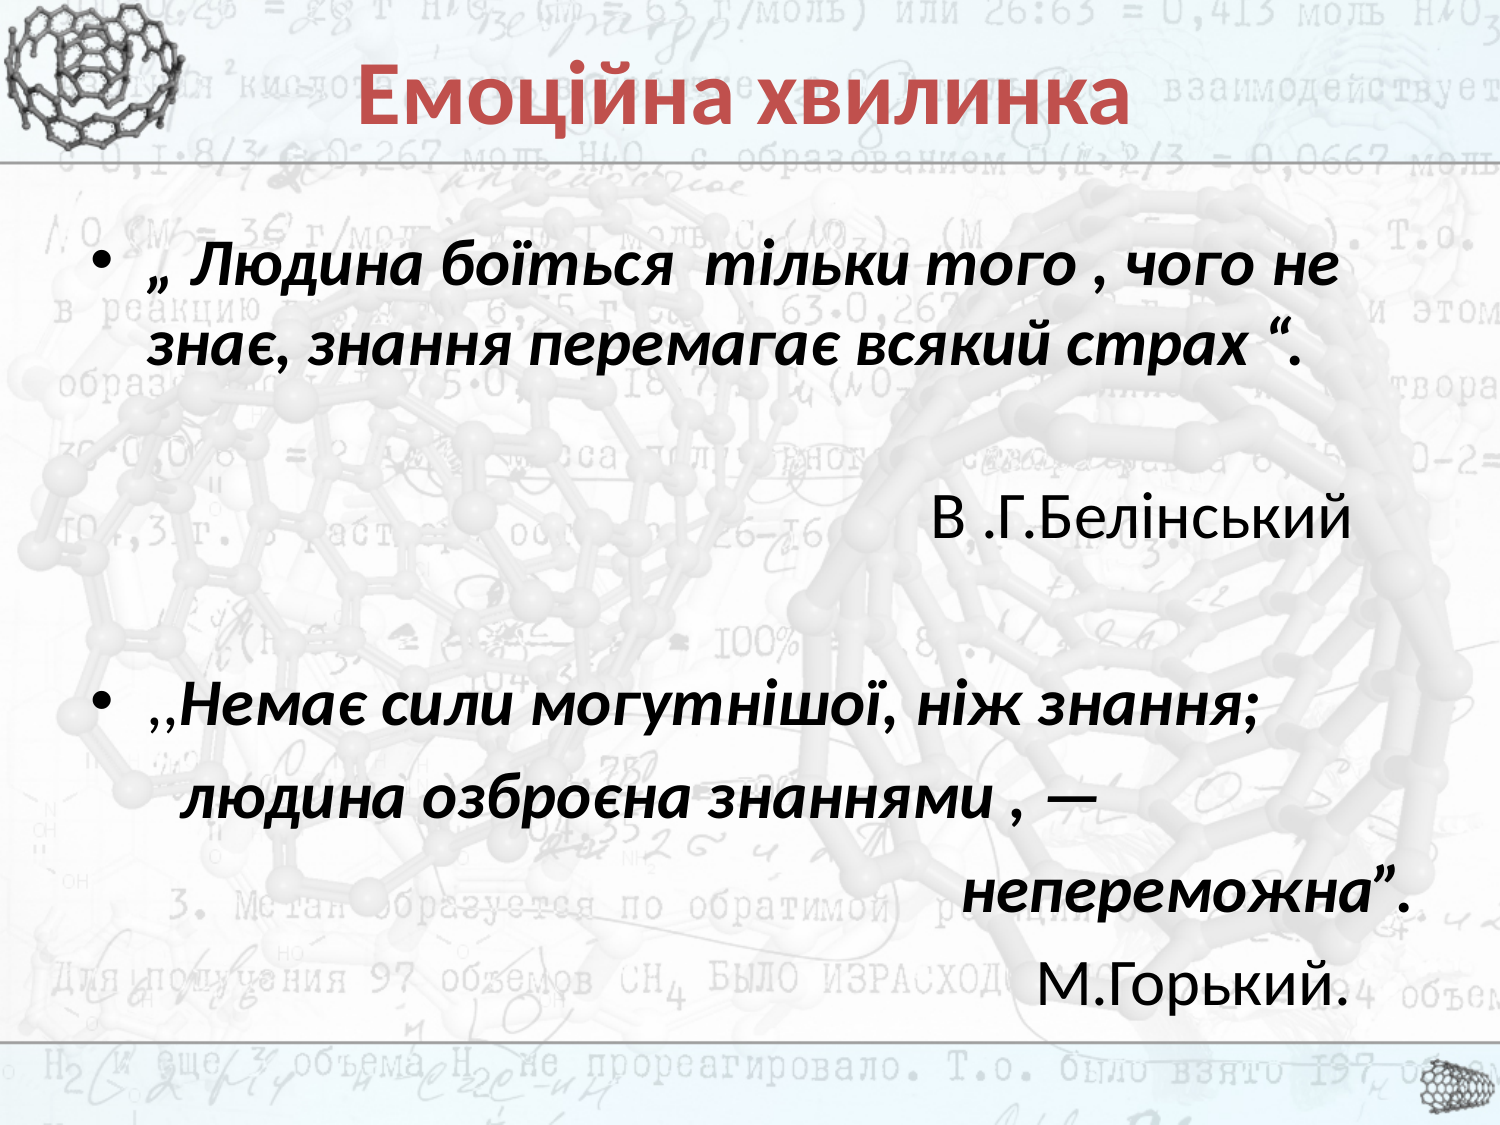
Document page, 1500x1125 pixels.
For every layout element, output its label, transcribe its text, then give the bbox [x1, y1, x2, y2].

picture [0, 0, 1500, 1125]
list „ Людина боїться тiльки того , чого не знає, знання перемагає всякий страх “. В .Г.Белiнський ,,Немає сили могутнішої, нiж знання; людина озброєна знаннями , — непереможна”. М.Горький. [75, 210, 1477, 1032]
title Емоційна хвилинка [70, 11, 1421, 164]
